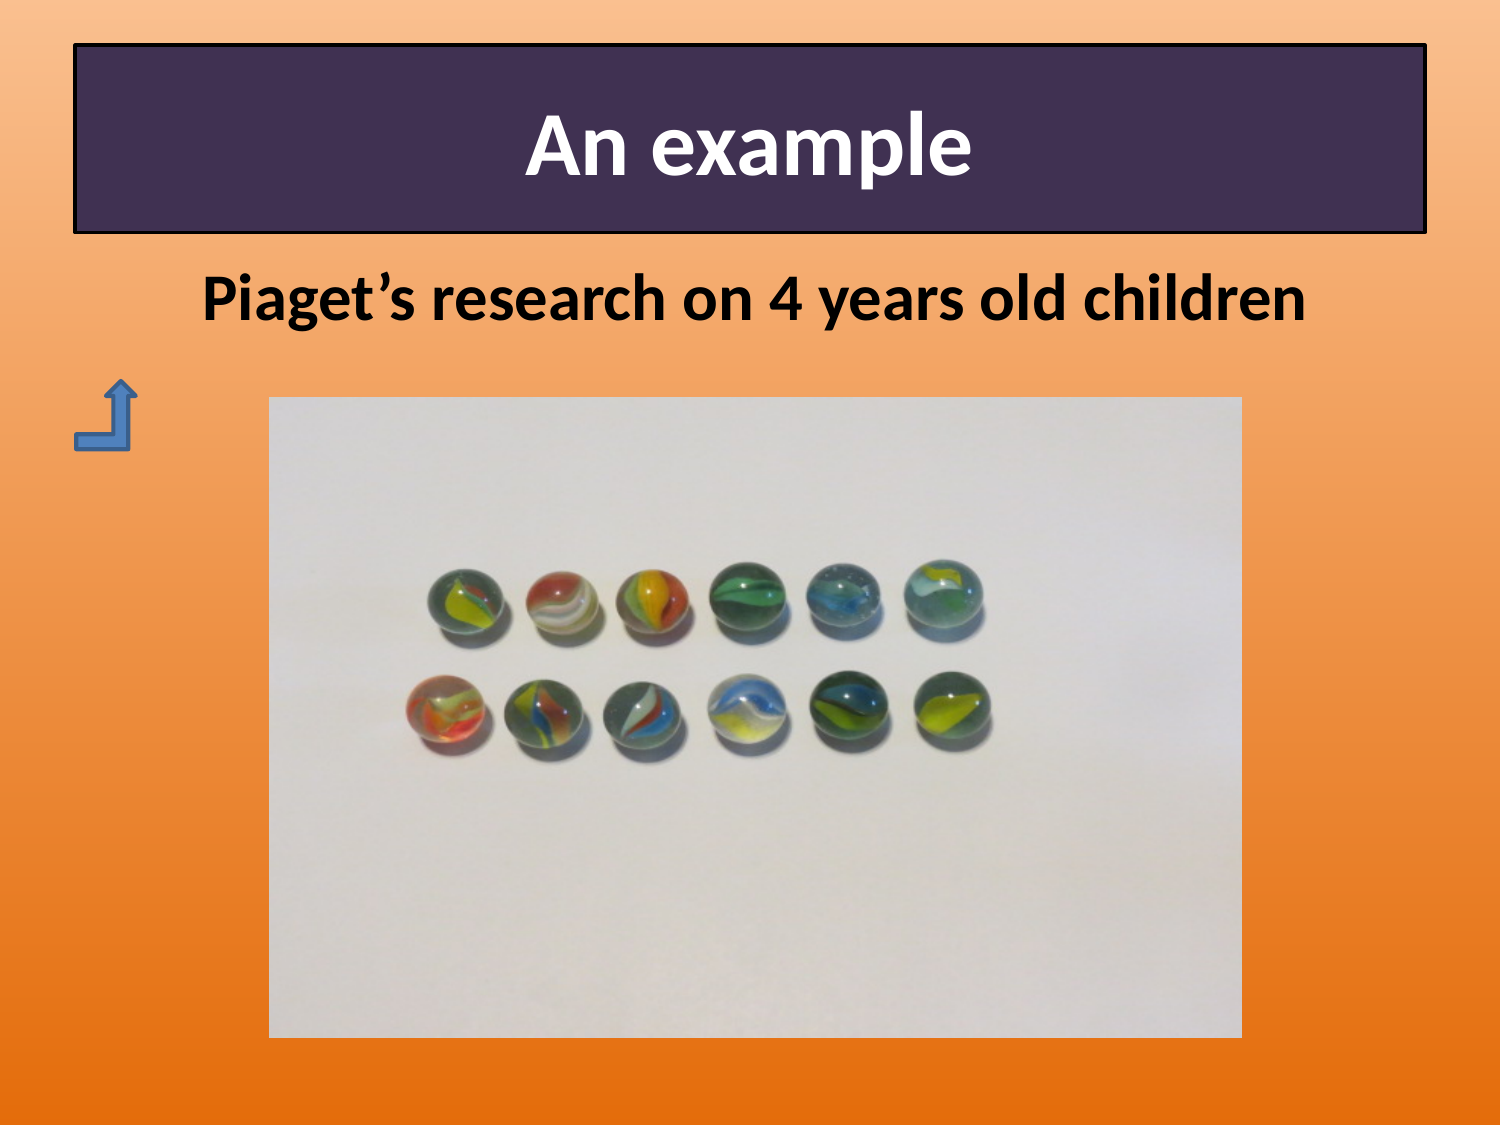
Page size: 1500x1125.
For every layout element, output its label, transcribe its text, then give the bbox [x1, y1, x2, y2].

picture [269, 396, 1242, 1038]
title An example [73, 43, 1427, 234]
text_box [74, 378, 138, 452]
text_box Piaget’s research on 4 years old children [76, 246, 1435, 341]
